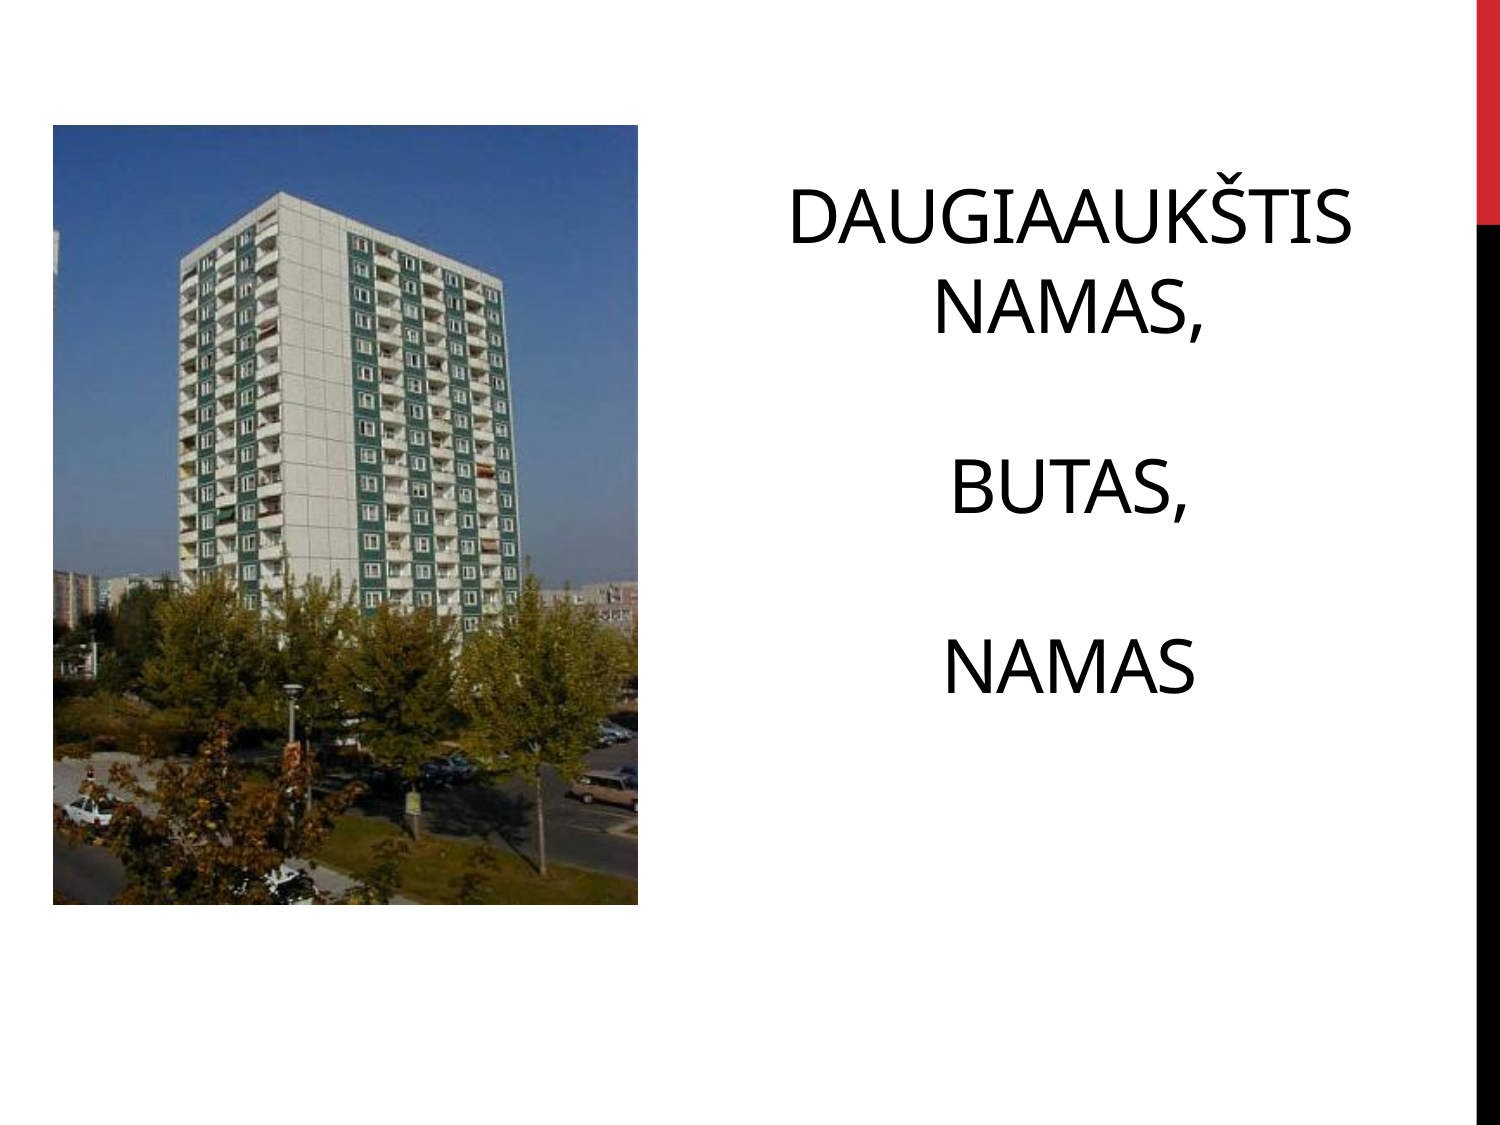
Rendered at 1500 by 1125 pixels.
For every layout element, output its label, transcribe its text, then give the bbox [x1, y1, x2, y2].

title DAUGIAAUKŠTIS NAMAS, BUTAS, NAMAS [714, 91, 1425, 717]
picture [52, 124, 639, 906]
